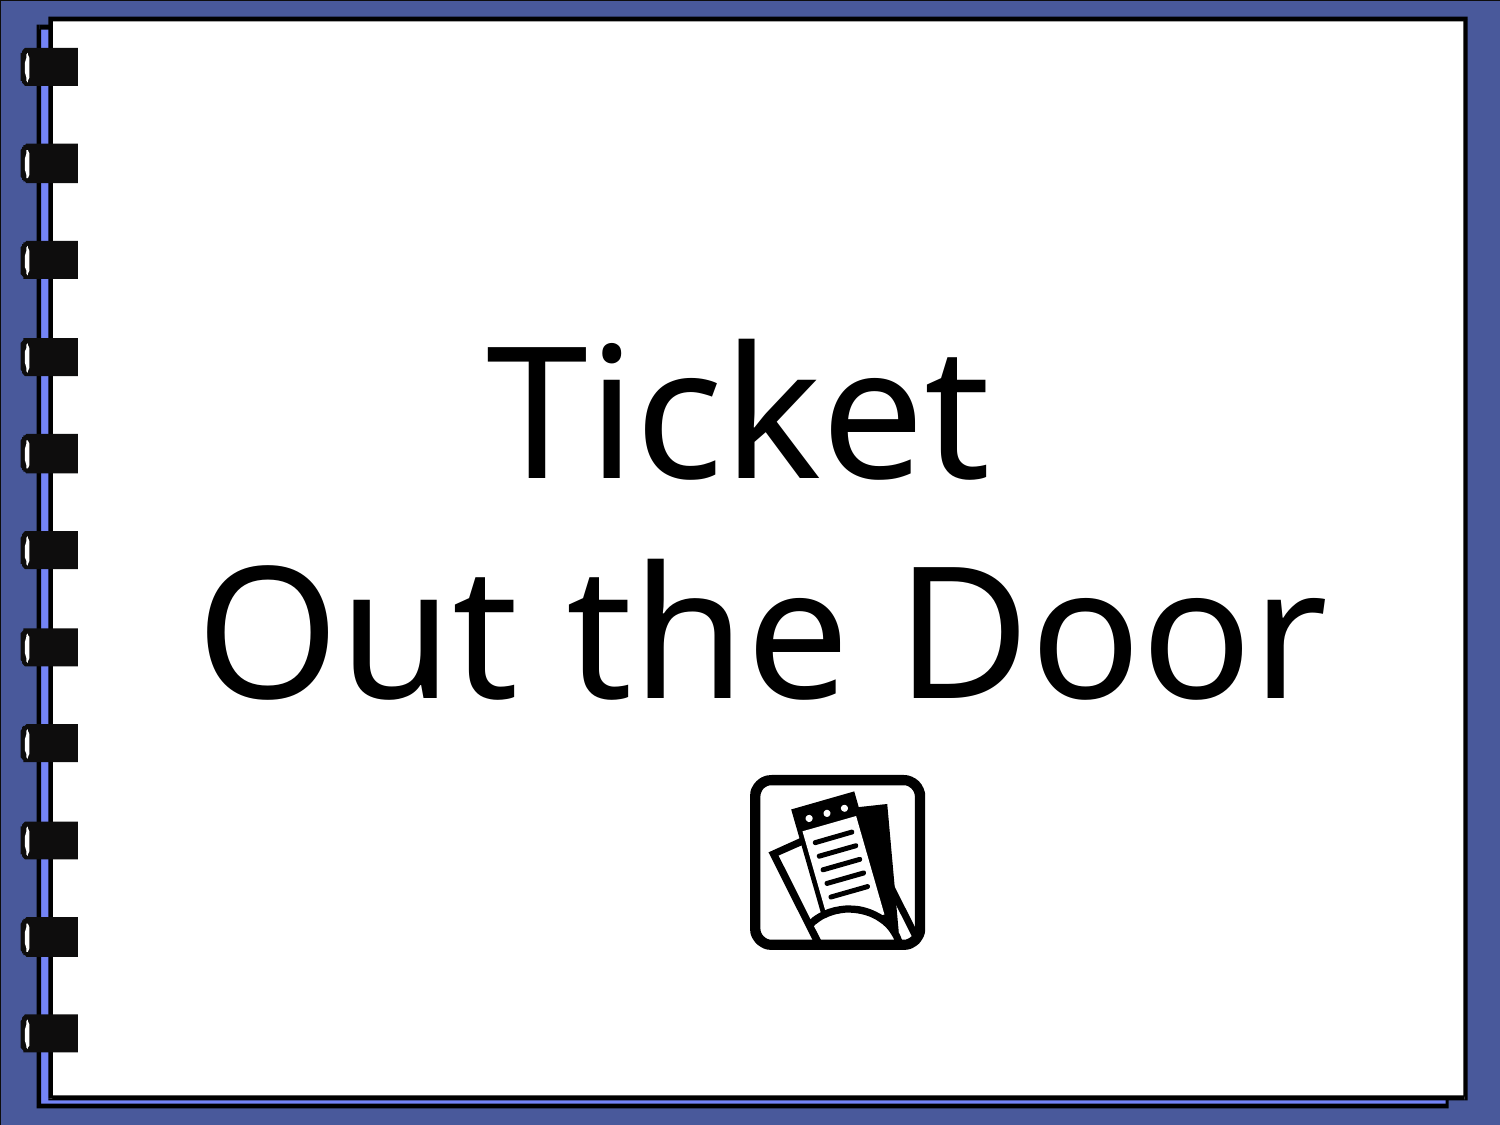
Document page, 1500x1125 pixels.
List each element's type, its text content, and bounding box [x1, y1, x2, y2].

text_box Ticket Out the Door [162, 287, 1363, 742]
picture [749, 774, 926, 951]
